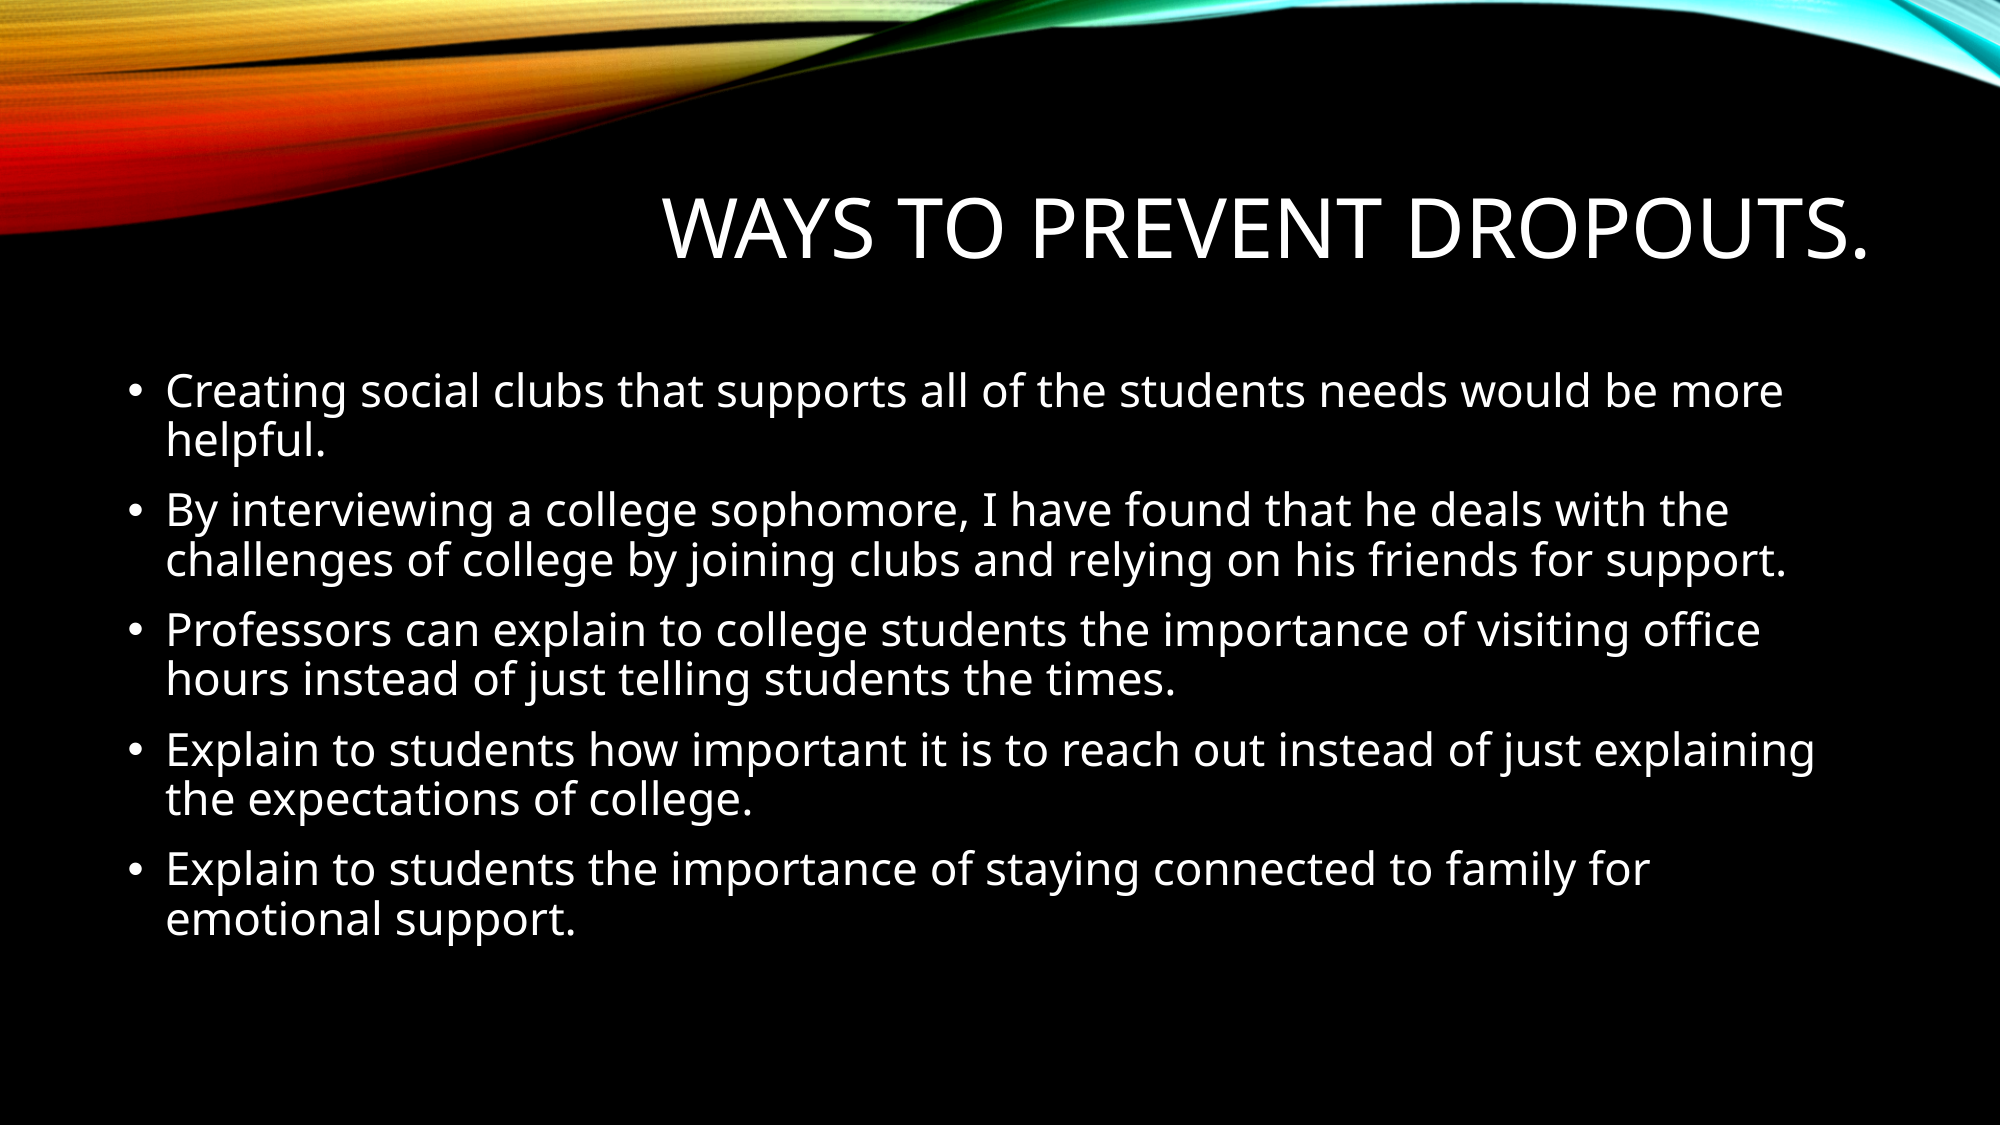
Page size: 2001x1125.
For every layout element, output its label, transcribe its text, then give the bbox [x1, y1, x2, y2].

list Creating social clubs that supports all of the students needs would be more helpful. By interviewing a college sophomore, I have found that he deals with the challenges of college by joining clubs and relying on his friends for support. Professors can explain to college students the importance of visiting office hours instead of just telling students the times. Explain to students how important it is to reach out instead of just explaining the expectations of college. Explain to students the importance of staying connected to family for emotional support. [112, 360, 1888, 1021]
title Ways to prevent dropouts. [474, 125, 1888, 338]
picture [0, 0, 2000, 237]
